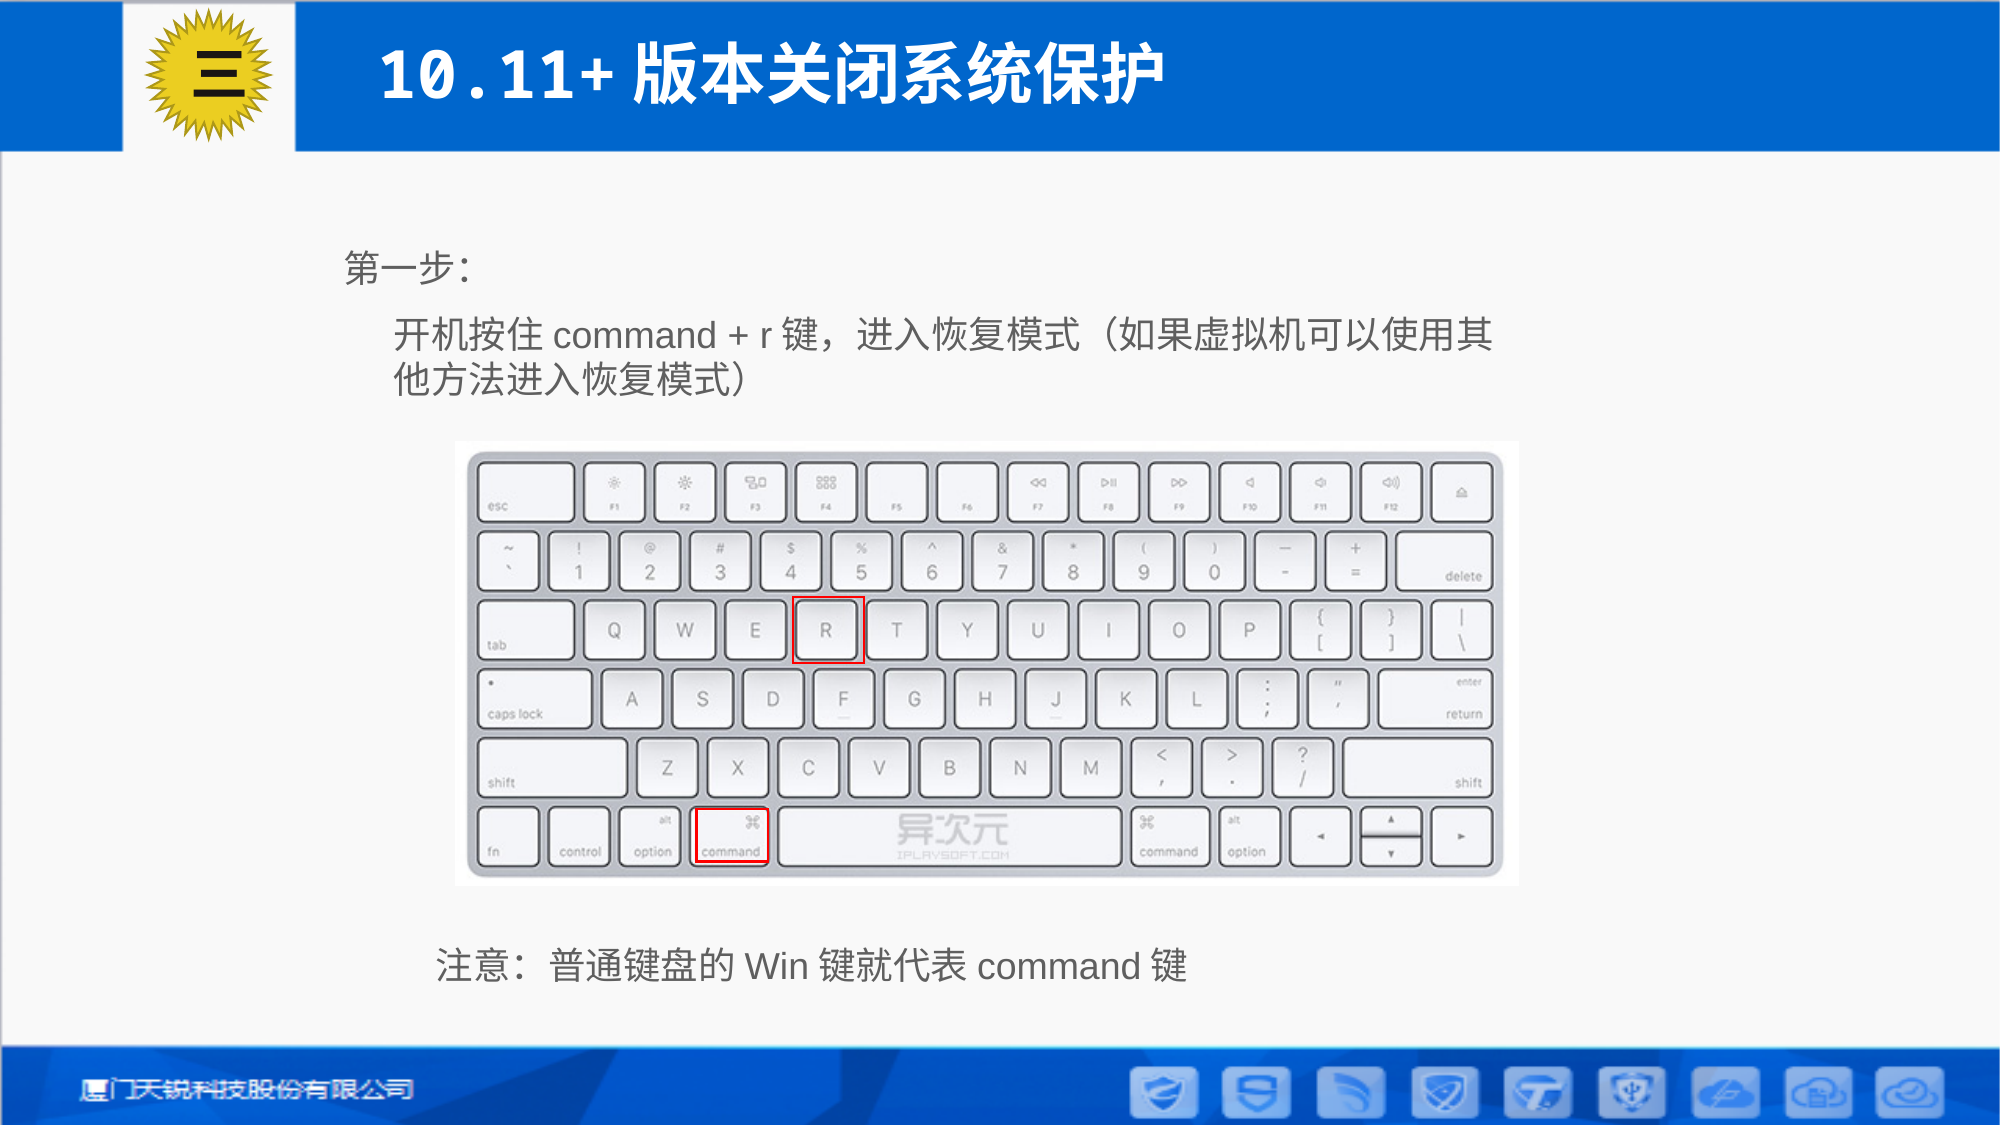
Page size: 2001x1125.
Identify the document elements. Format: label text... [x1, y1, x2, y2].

text_box 10.11+版本关闭系统保护 [362, 24, 1446, 120]
text_box 第一步： [328, 237, 1480, 298]
text_box 开机按住command + r键，进入恢复模式（如果虚拟机可以使用其他方法进入恢复模式） [379, 304, 1531, 409]
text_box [455, 441, 1518, 886]
picture [0, 0, 2000, 1125]
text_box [147, 11, 270, 139]
text_box 03 [345, 0, 473, 147]
text_box 注意：普通键盘的Win键就代表command键 [420, 934, 1506, 995]
